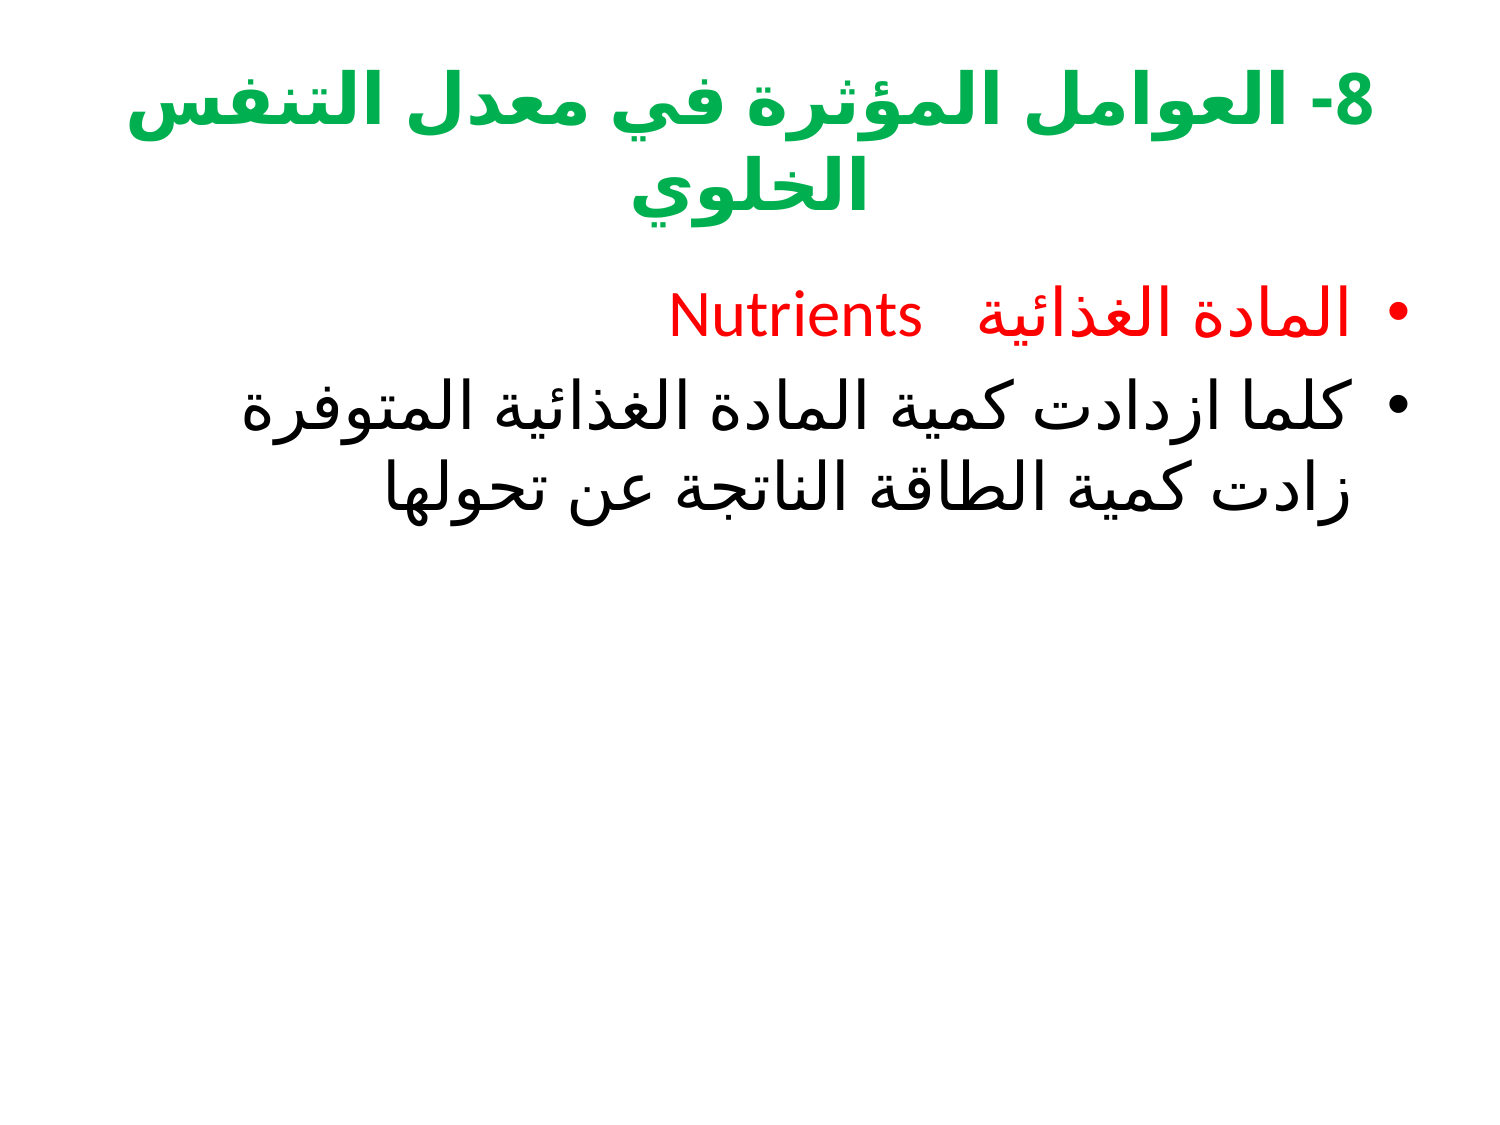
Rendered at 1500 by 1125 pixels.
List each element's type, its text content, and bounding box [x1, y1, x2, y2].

title 8- العوامل المؤثرة في معدل التنفس الخلوي [75, 45, 1425, 233]
list المادة الغذائية Nutrients كلما ازدادت كمية المادة الغذائية المتوفرة زادت كمية الطاقة الناتجة عن تحولها [75, 262, 1425, 1005]
